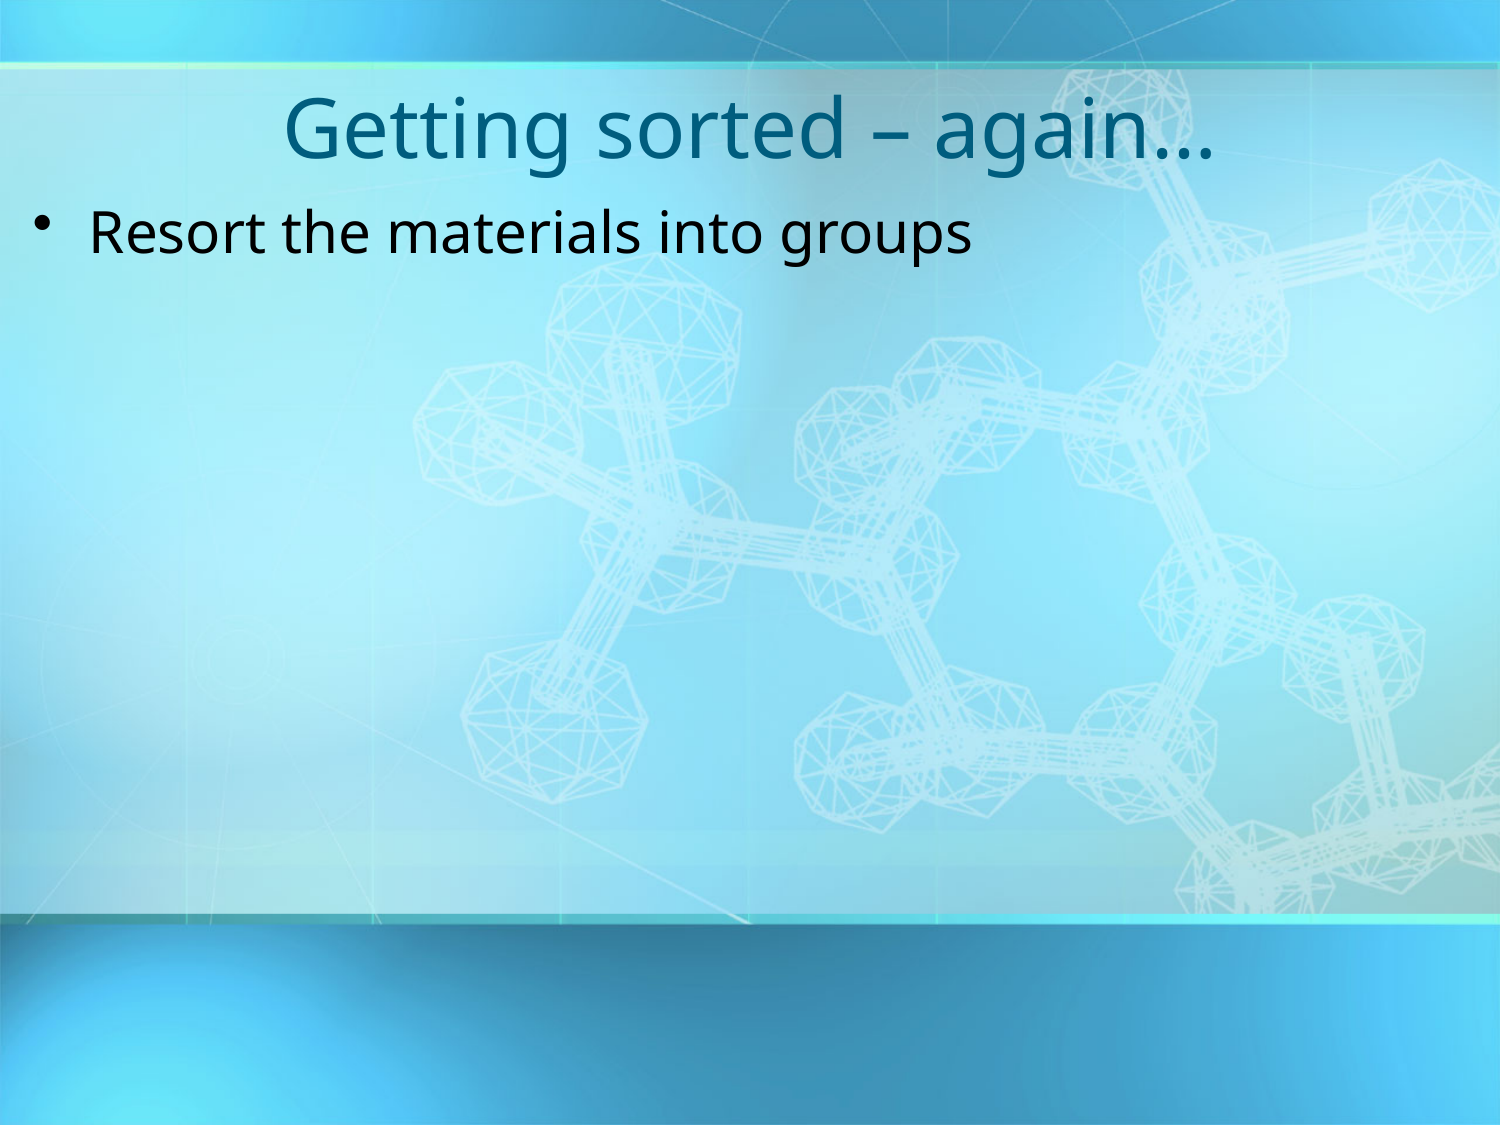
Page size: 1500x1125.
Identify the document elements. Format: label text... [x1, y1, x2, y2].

title Getting sorted – again… [17, 75, 1483, 175]
picture [0, 0, 1500, 1125]
list Resort the materials into groups [17, 187, 1483, 900]
